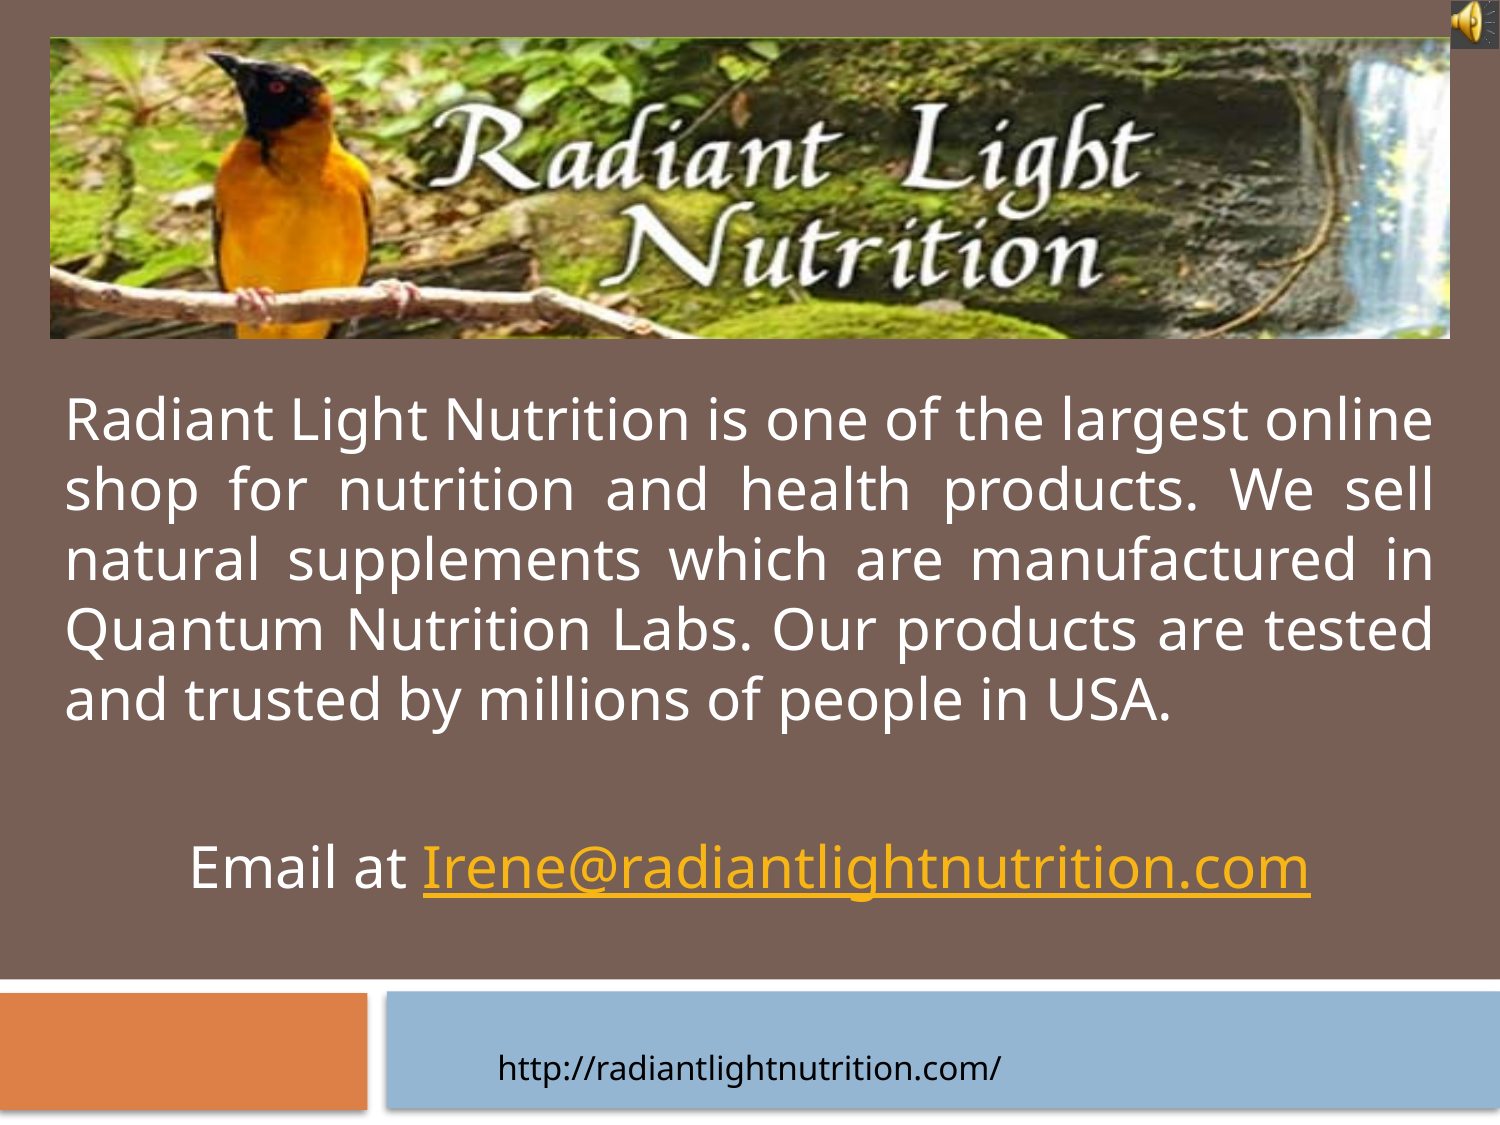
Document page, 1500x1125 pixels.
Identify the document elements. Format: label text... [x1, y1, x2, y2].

subtitle Radiant Light Nutrition is one of the largest online shop for nutrition and health products. We sell natural supplements which are manufactured in Quantum Nutrition Labs. Our products are tested and trusted by millions of people in USA. Email at Irene@radiantlightnutrition.com [50, 375, 1450, 963]
picture [49, 0, 1500, 340]
footer http://radiantlightnutrition.com/ [0, 1037, 1500, 1098]
